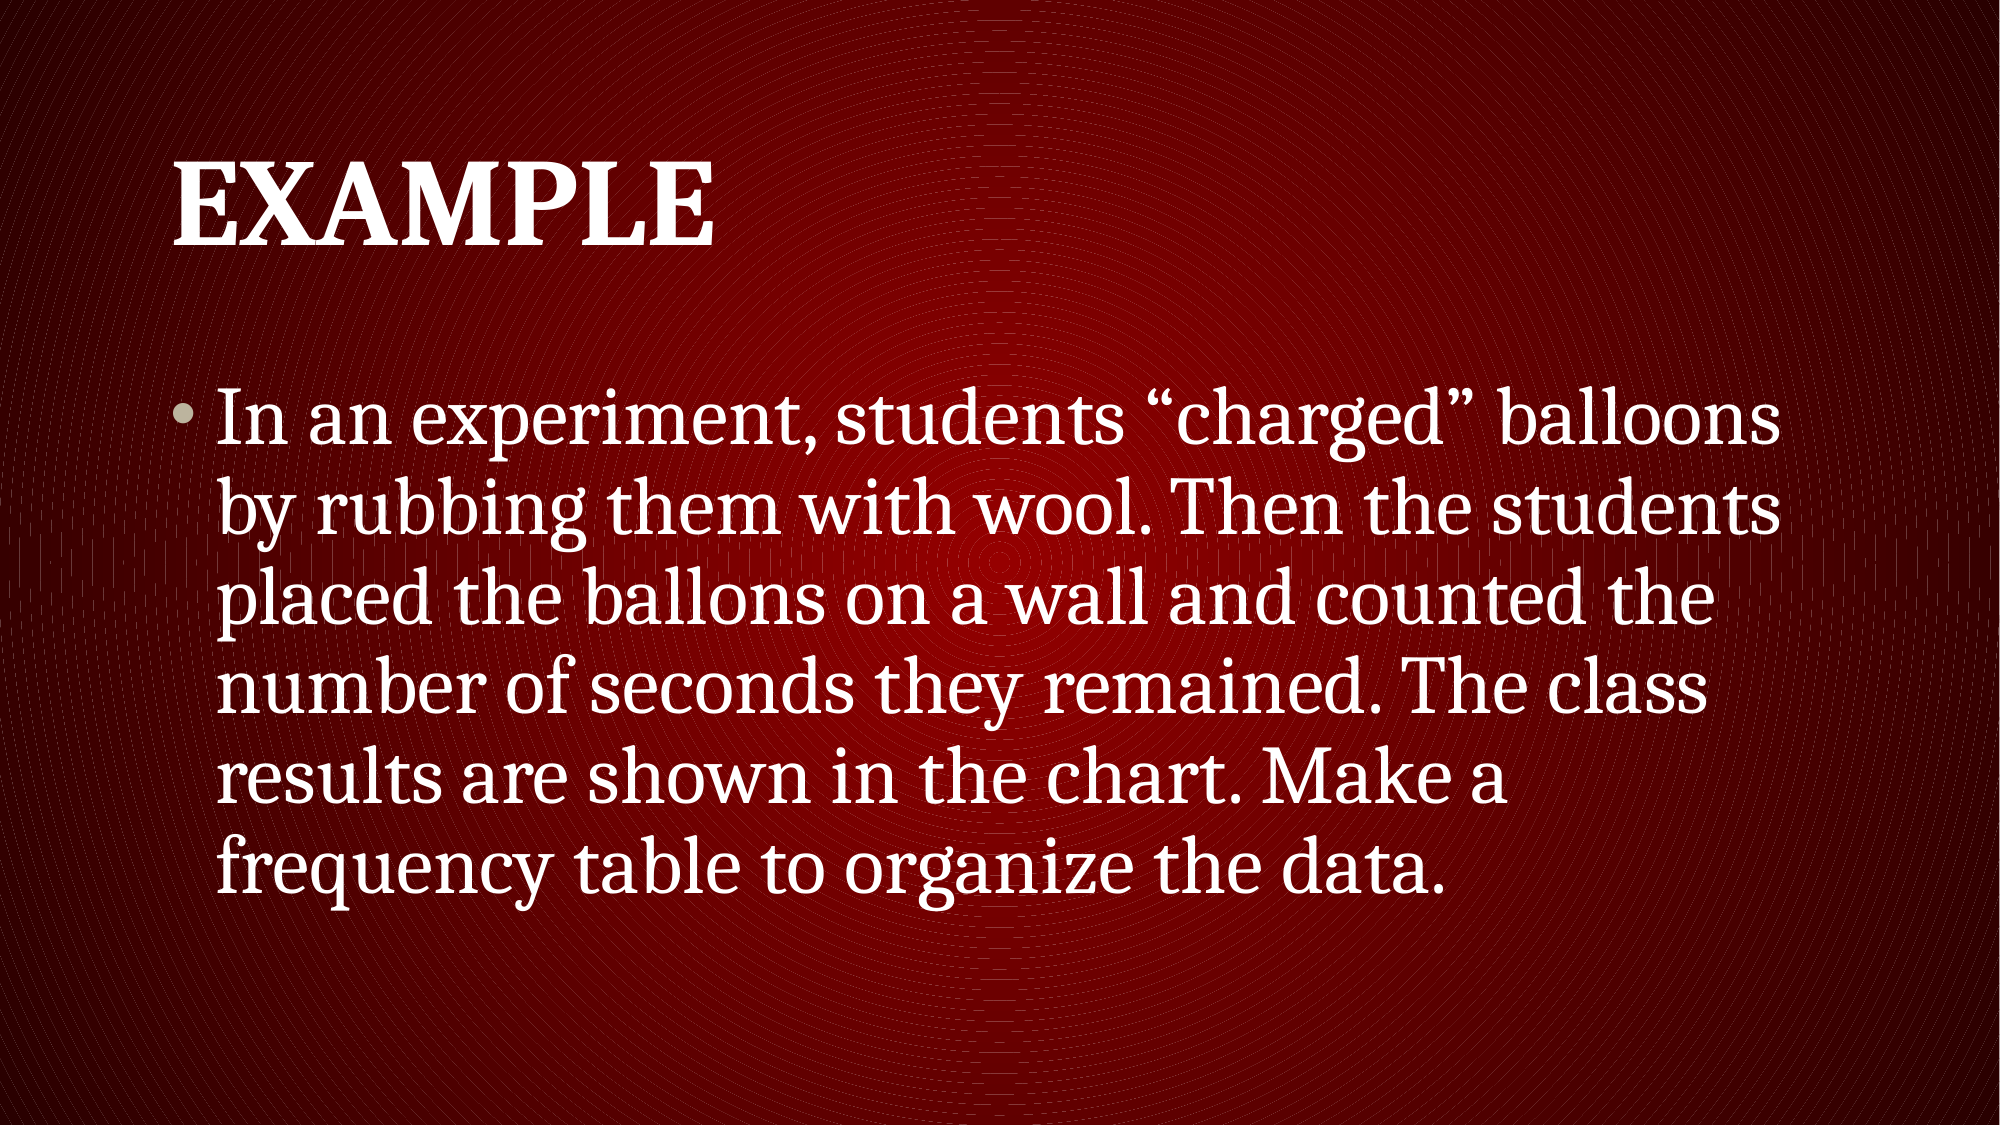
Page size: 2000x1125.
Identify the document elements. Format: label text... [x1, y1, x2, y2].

list In an experiment, students “charged” balloons by rubbing them with wool. Then the students placed the ballons on a wall and counted the number of seconds they remained. The class results are shown in the chart. Make a frequency table to organize the data. [149, 362, 1850, 1025]
title Example [149, 79, 1850, 280]
